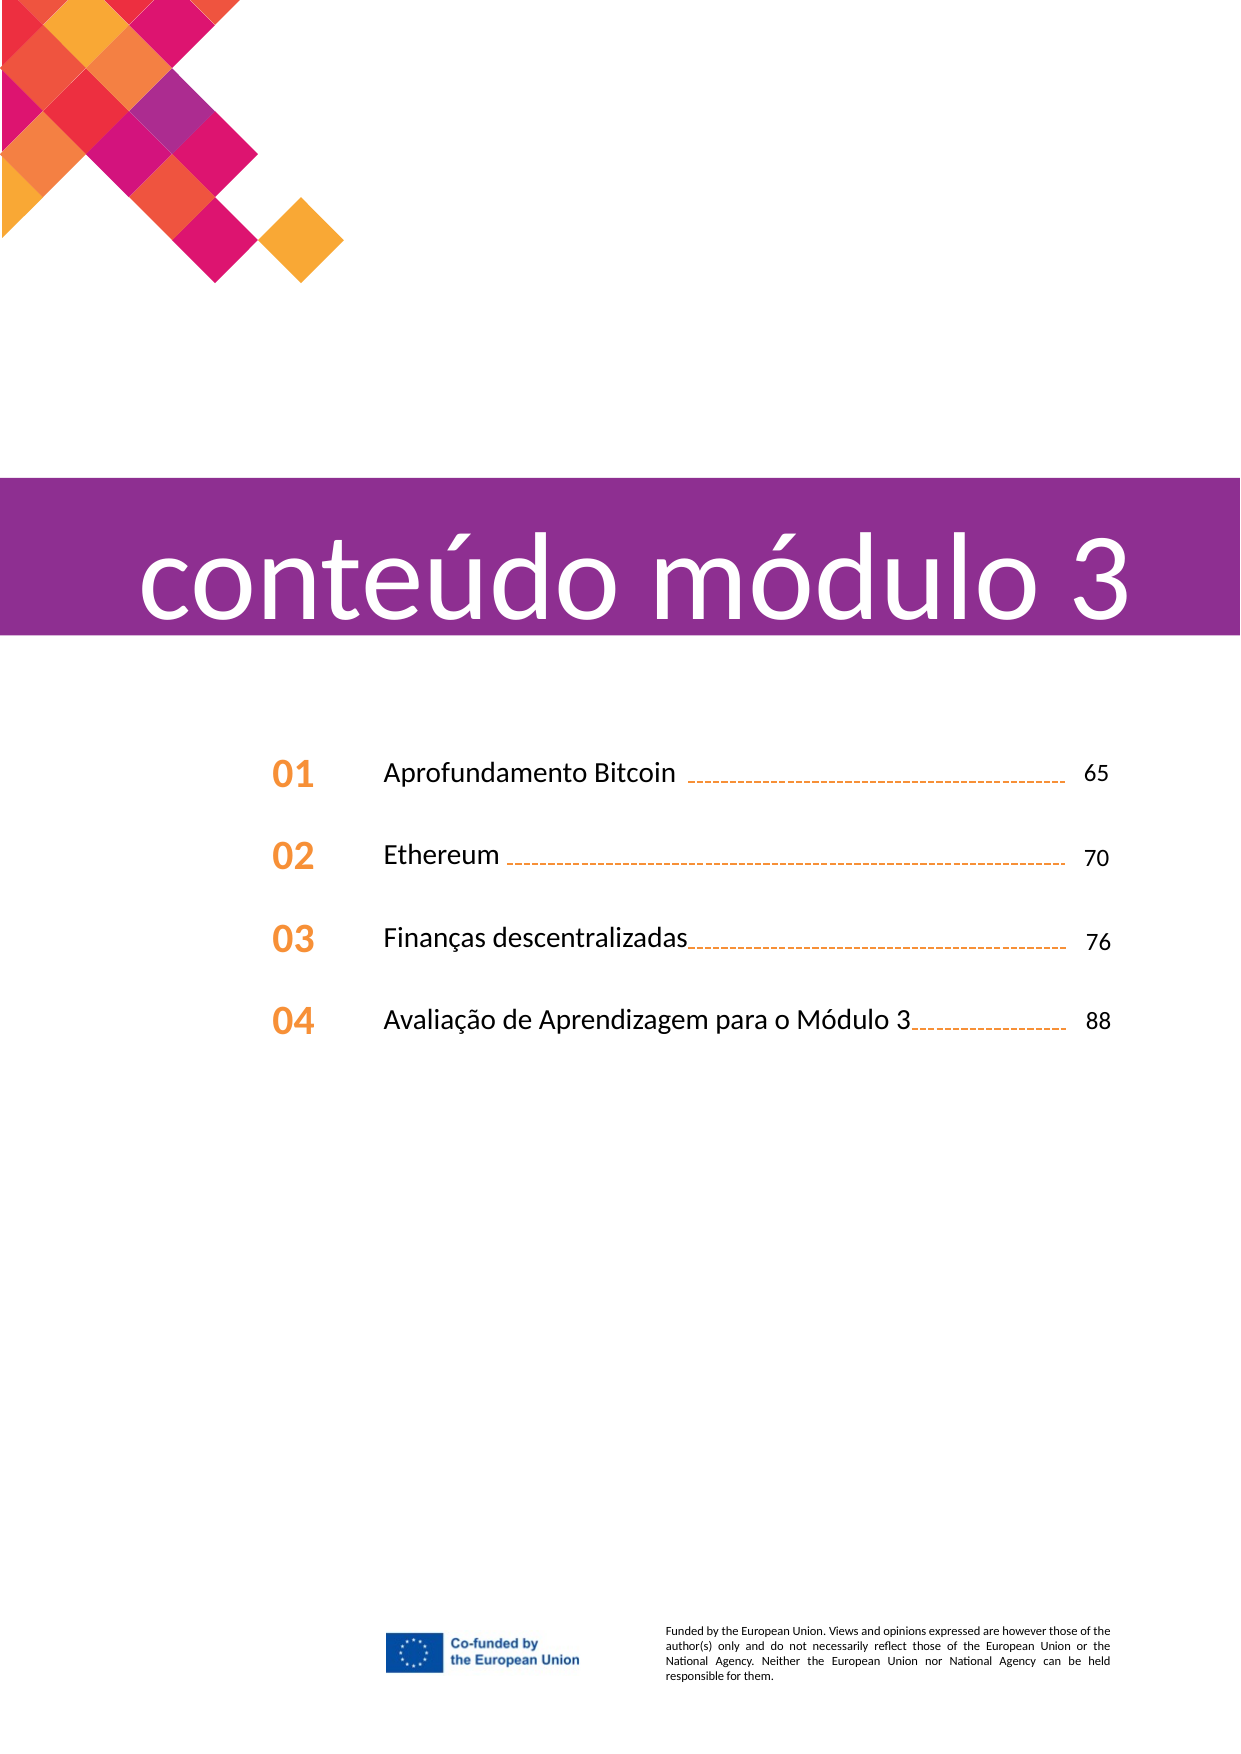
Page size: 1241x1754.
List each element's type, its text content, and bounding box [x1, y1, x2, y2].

text_box 88 [1051, 991, 1127, 1049]
text_box 70 [1050, 828, 1125, 886]
list Finanças descentralizadas [368, 906, 951, 965]
picture [386, 1630, 581, 1676]
list Ethereum [368, 824, 951, 882]
text_box 76 [1051, 912, 1127, 970]
text_box conteúdo módulo 3 [123, 486, 1175, 647]
list Aprofundamento Bitcoin [368, 742, 1021, 800]
list 01 [240, 742, 347, 800]
list 03 [240, 906, 347, 965]
list 02 [240, 824, 347, 882]
list Avaliação de Aprendizagem para o Módulo 3 [368, 989, 951, 1047]
text_box 65 [1050, 742, 1125, 800]
list 04 [240, 989, 347, 1047]
